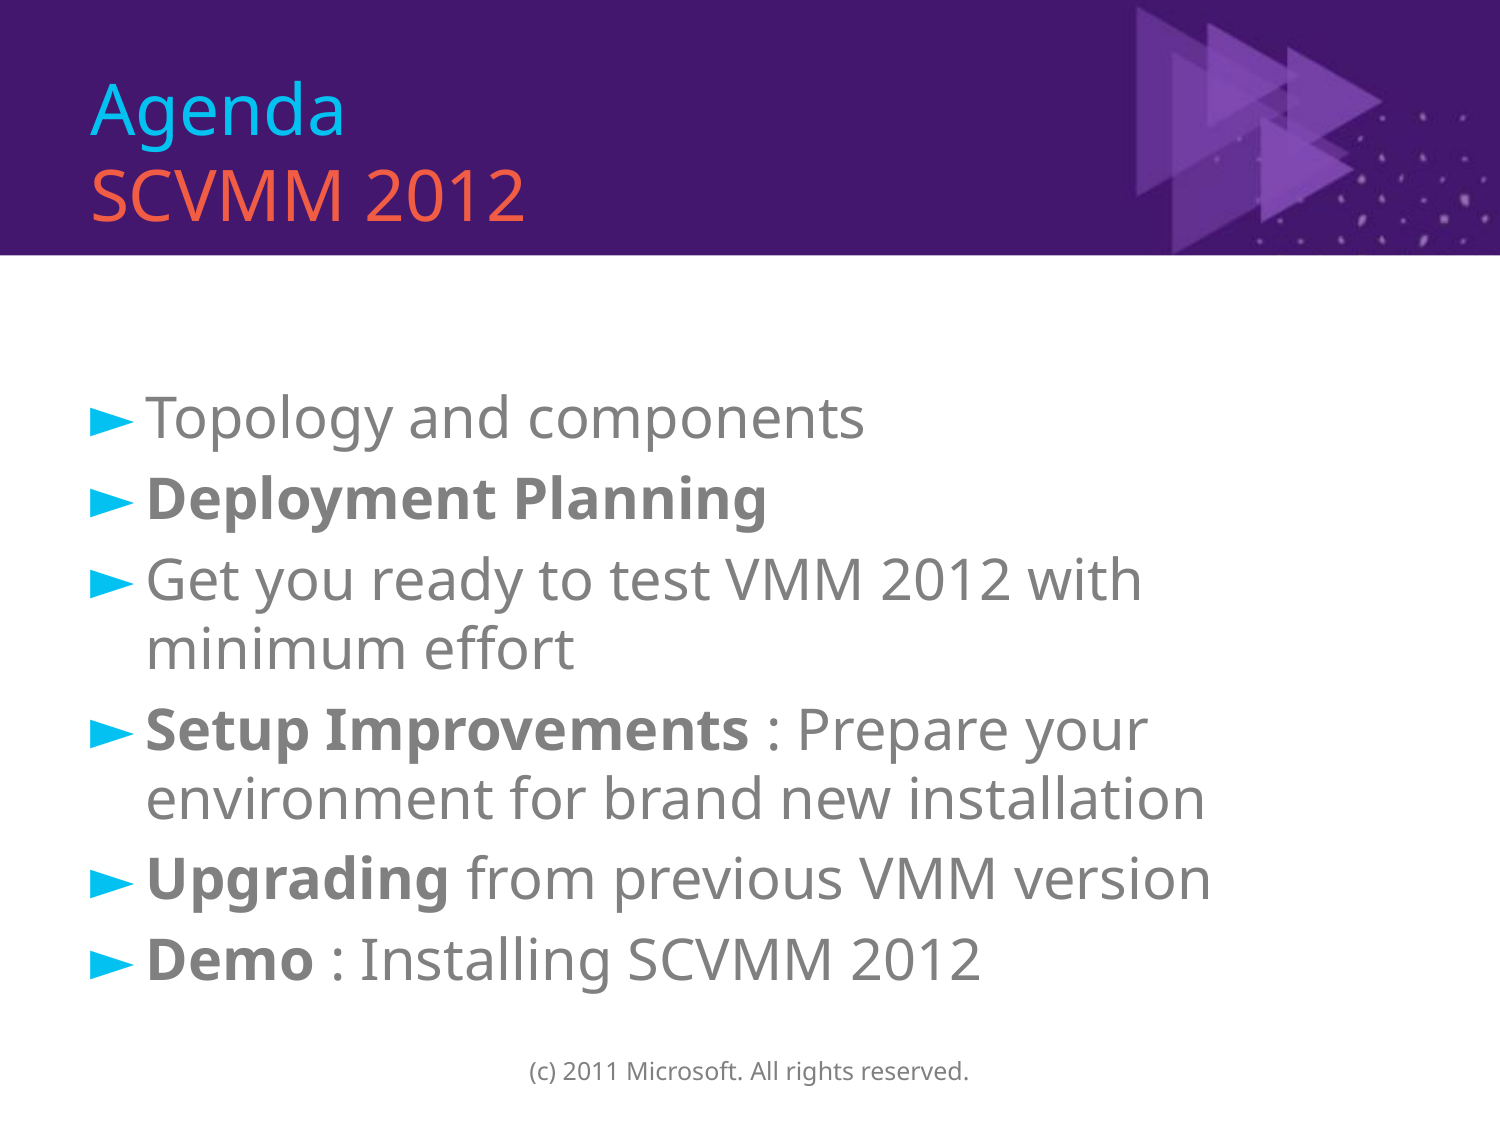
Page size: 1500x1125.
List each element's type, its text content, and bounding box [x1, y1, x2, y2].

footer (c) 2011 Microsoft. All rights reserved. [512, 1042, 988, 1103]
title Agenda SCVMM 2012 [75, 56, 1425, 244]
list Topology and components Deployment Planning Get you ready to test VMM 2012 with minimum effort Setup Improvements : Prepare your environment for brand new installation Upgrading from previous VMM version Demo : Installing SCVMM 2012 [75, 373, 1425, 1005]
picture [0, 0, 1500, 255]
